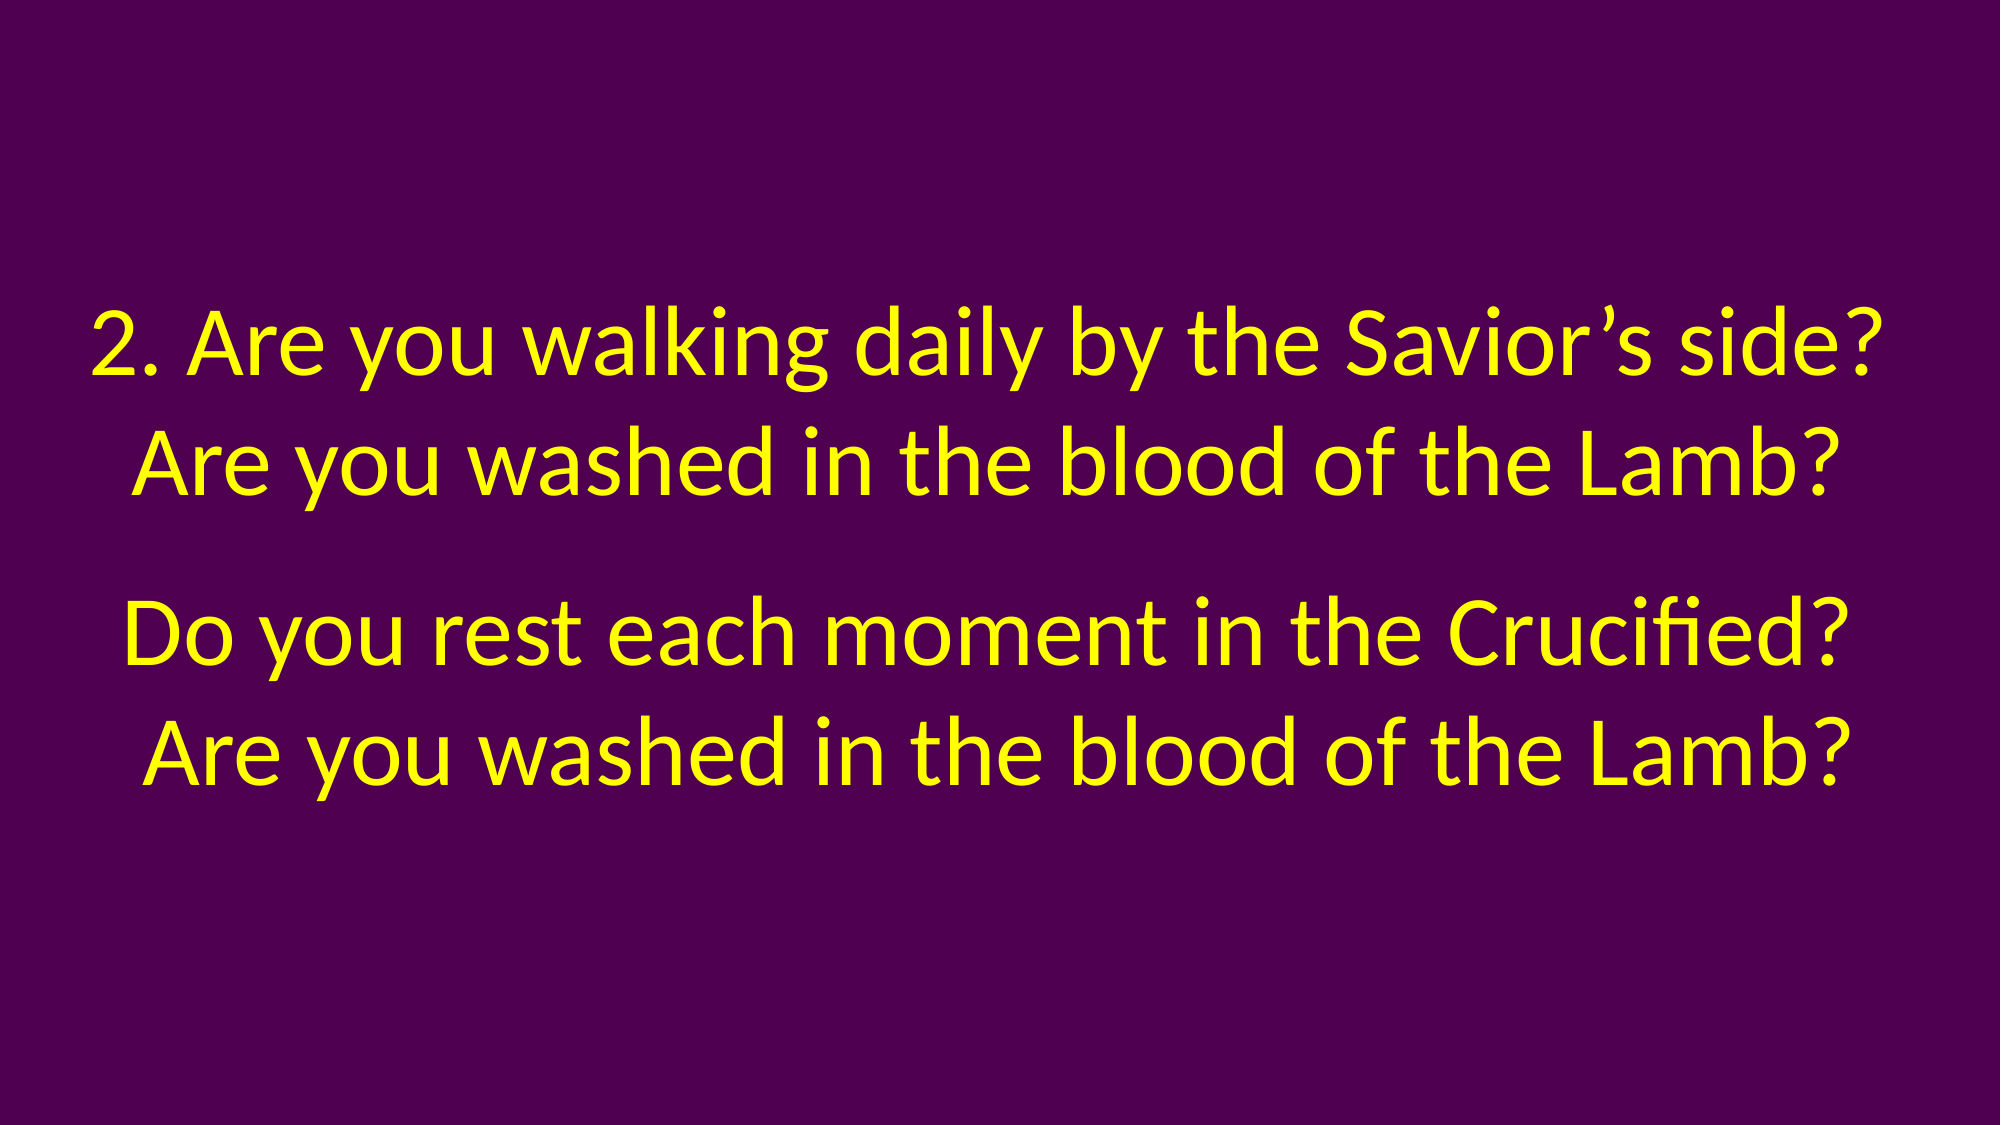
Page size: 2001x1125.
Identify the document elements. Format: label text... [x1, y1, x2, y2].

text_box 2. Are you walking daily by the Savior’s side? Are you washed in the blood of the Lamb? Do you rest each moment in the Crucified? Are you washed in the blood of the Lamb? [0, 267, 2000, 813]
